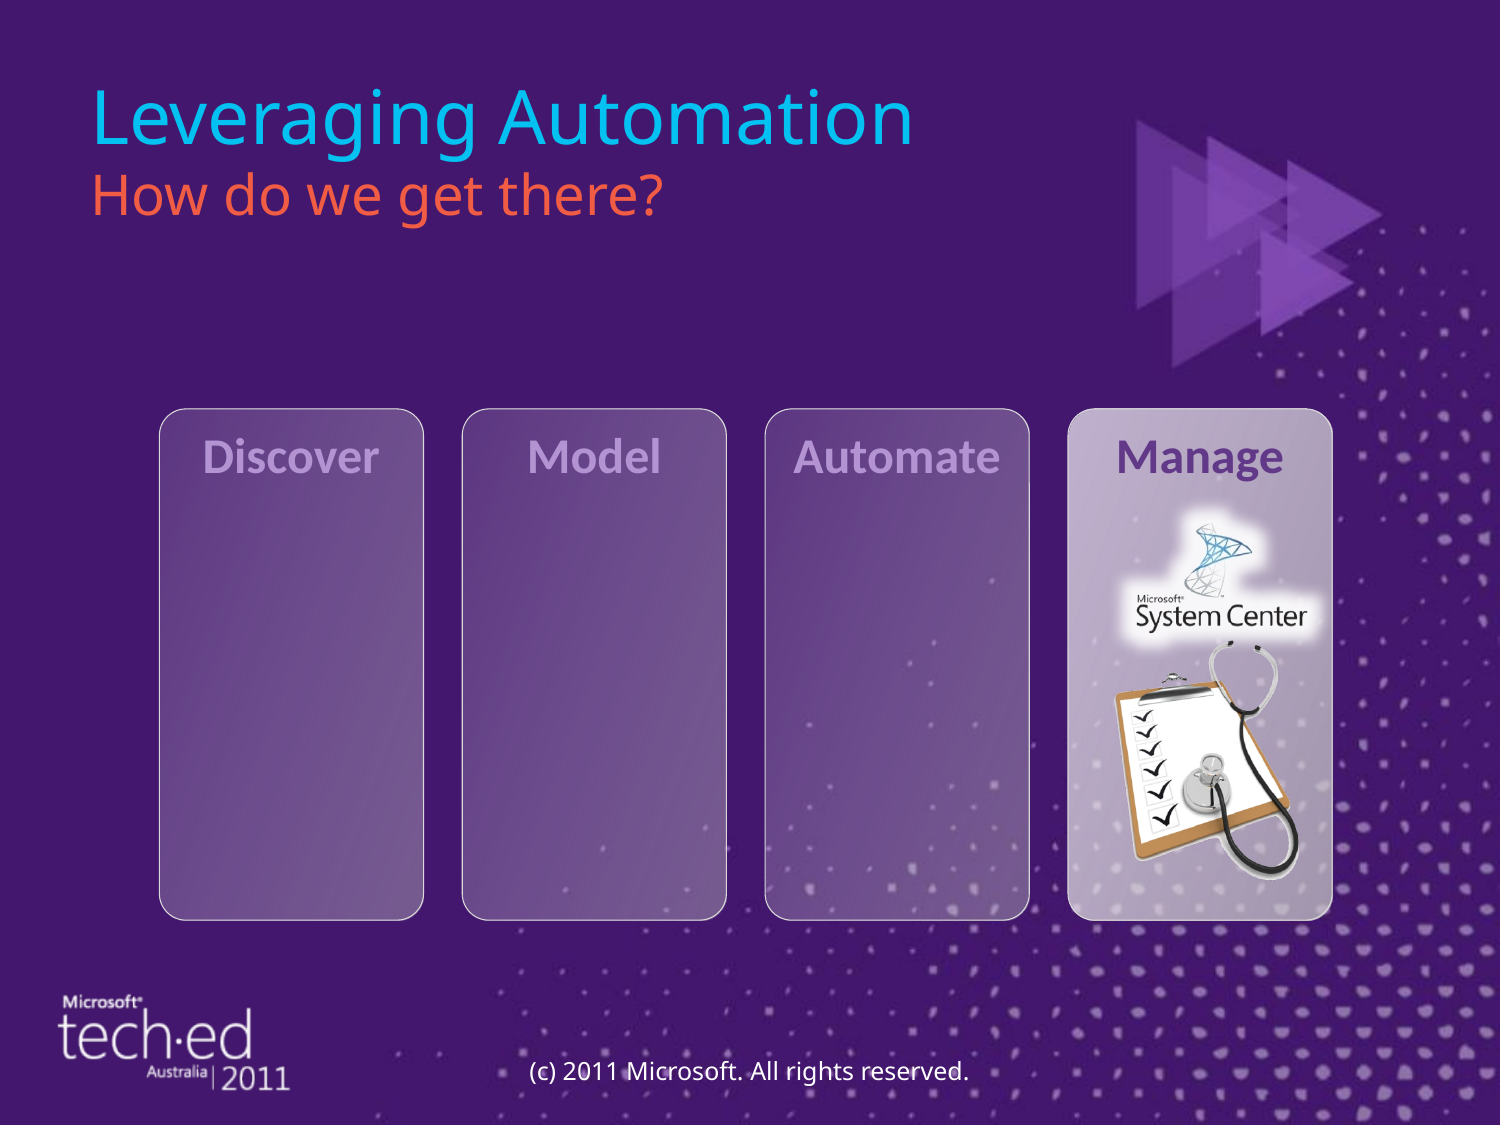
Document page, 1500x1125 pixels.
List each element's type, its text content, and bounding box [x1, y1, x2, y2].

text_box Automate [763, 406, 1032, 923]
title Leveraging Automation How do we get there? [75, 54, 1425, 243]
text_box Model [460, 406, 729, 923]
picture [0, 0, 1500, 1125]
text_box Manage [1065, 406, 1335, 923]
text_box Discover [157, 406, 426, 923]
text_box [1091, 513, 1345, 881]
footer (c) 2011 Microsoft. All rights reserved. [512, 1042, 988, 1103]
